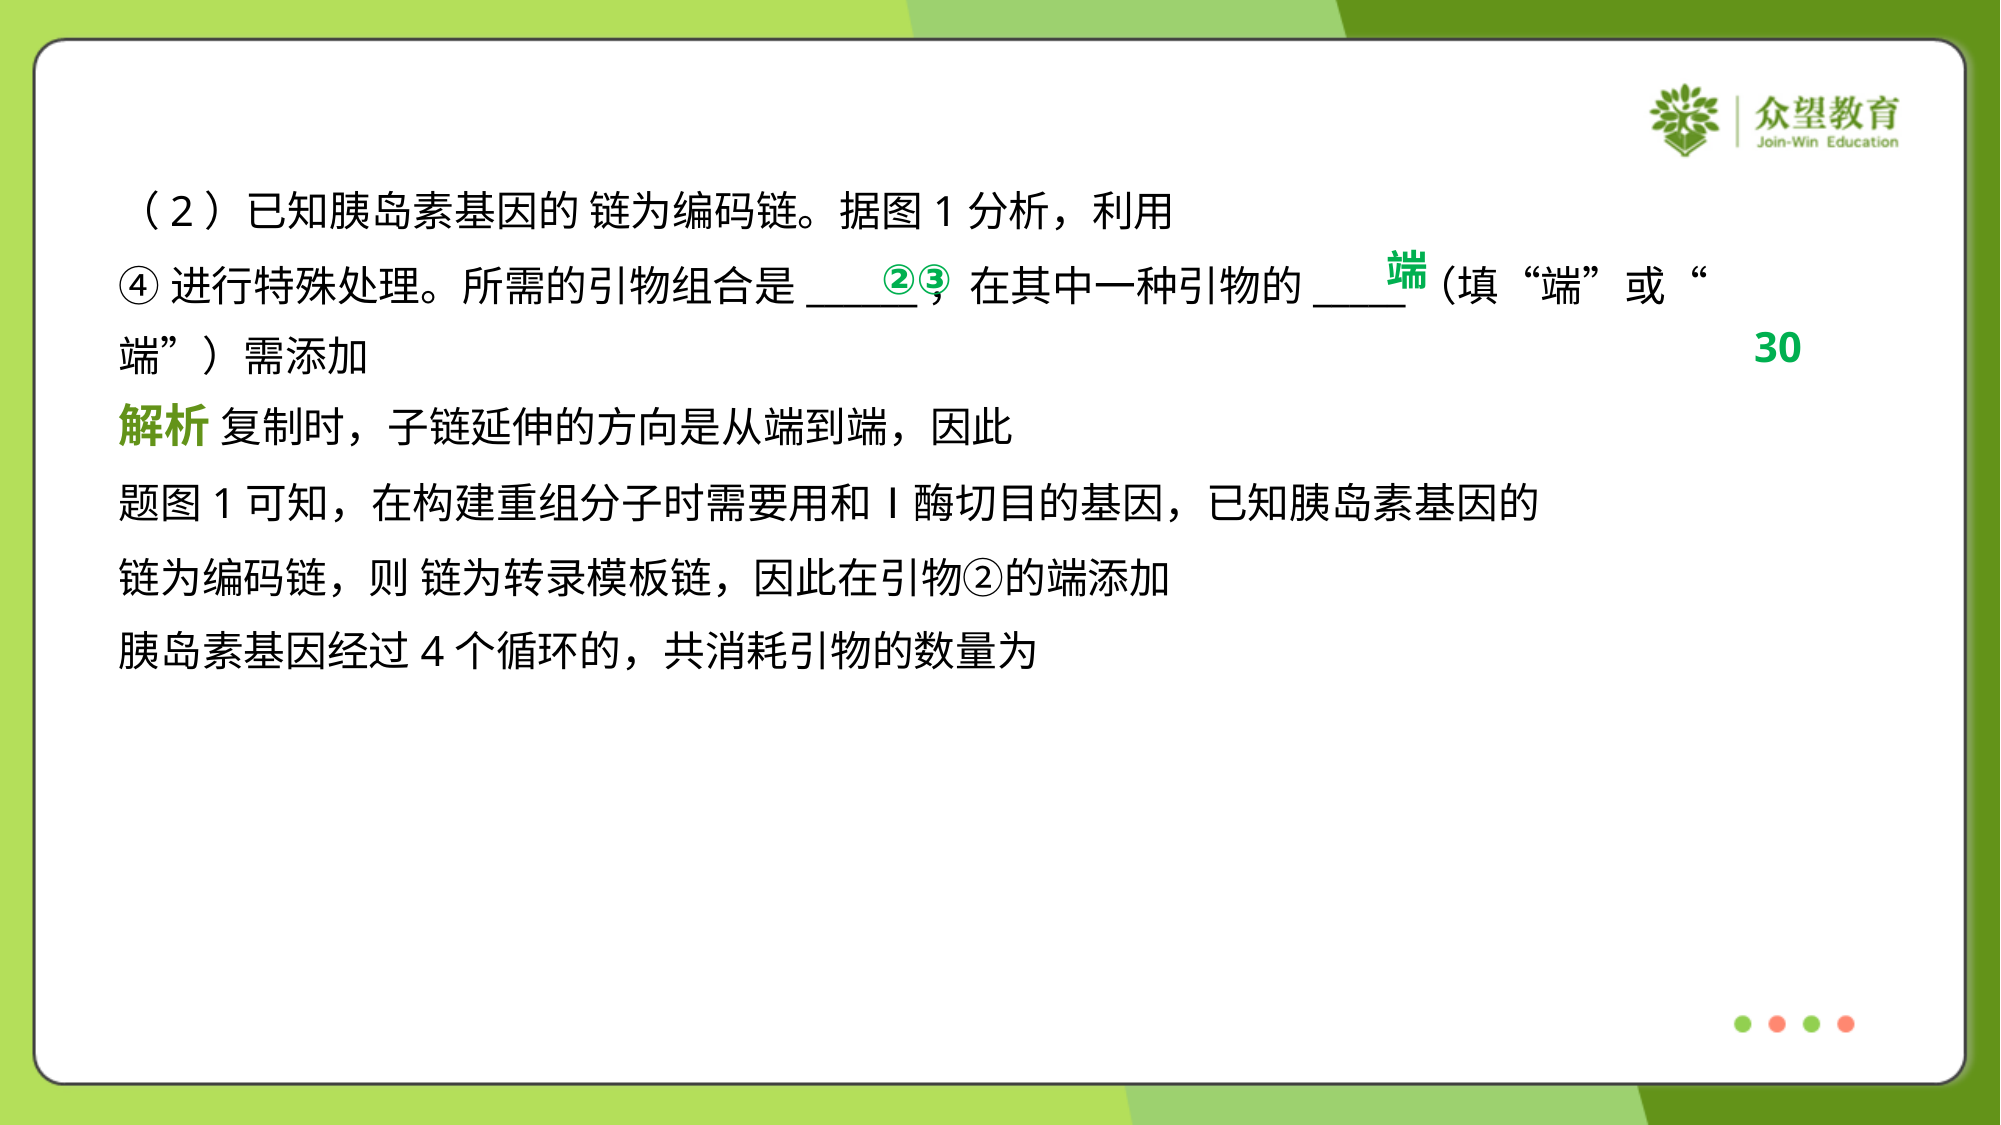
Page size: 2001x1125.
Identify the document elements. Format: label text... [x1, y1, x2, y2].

text_box ②③ [859, 228, 974, 296]
picture [0, 0, 2000, 1125]
text_box 30 [1737, 299, 1819, 364]
